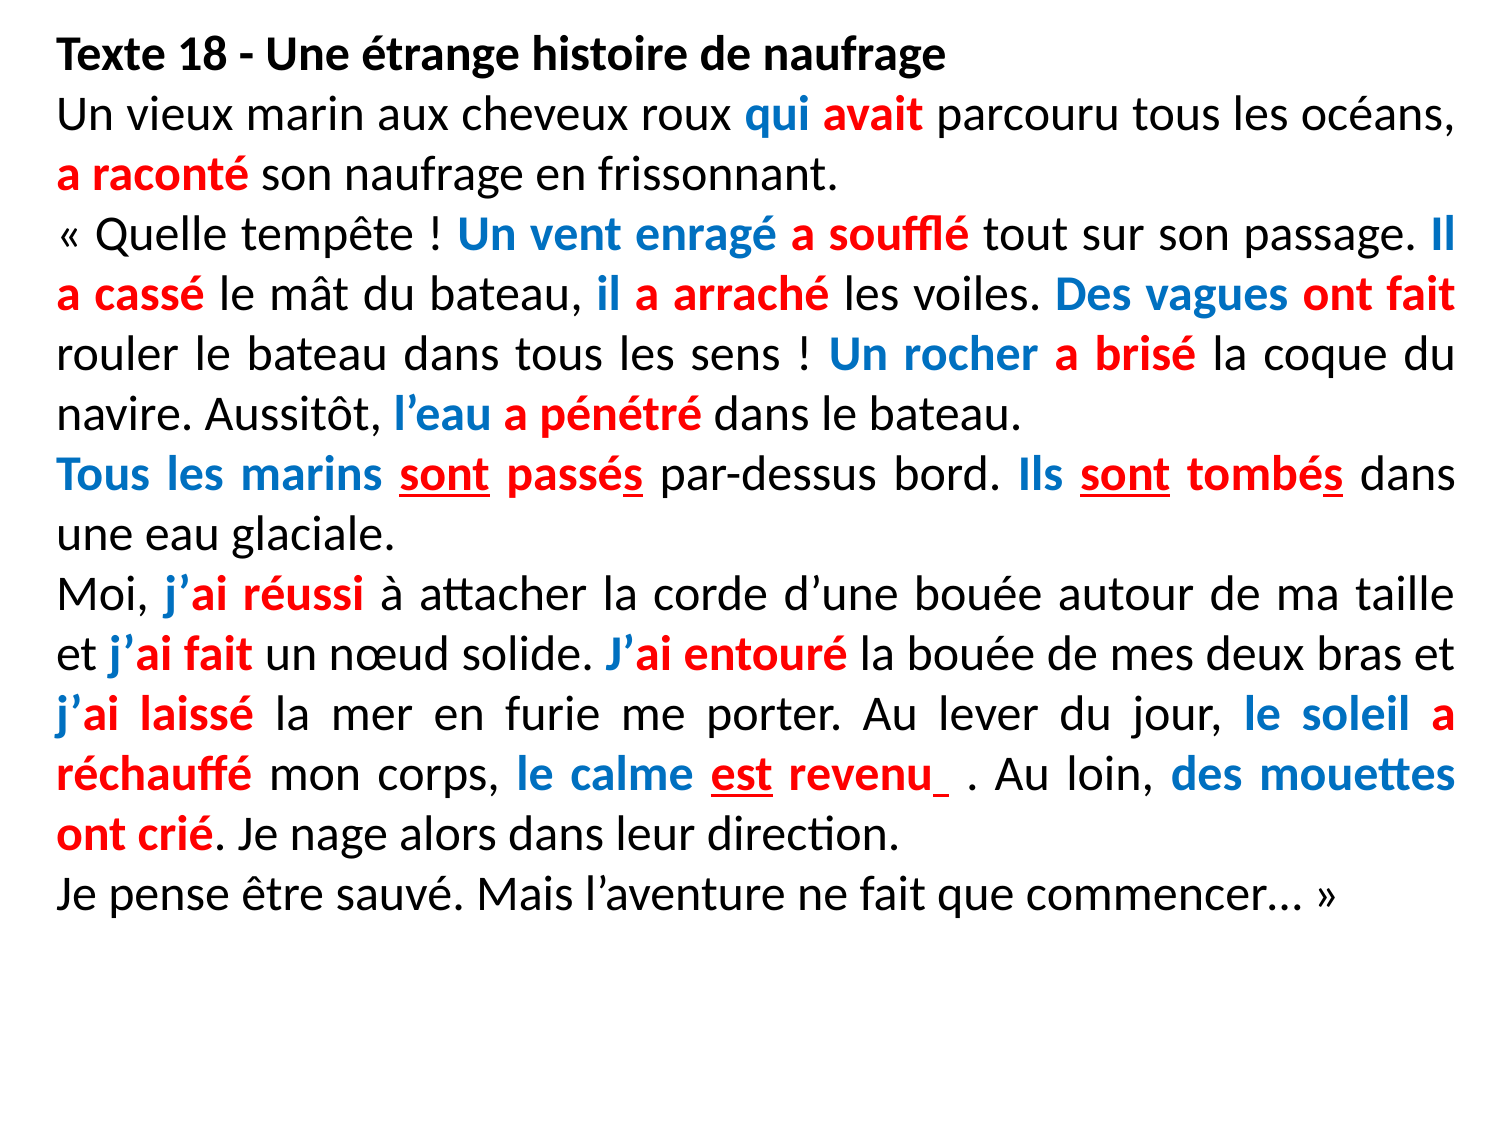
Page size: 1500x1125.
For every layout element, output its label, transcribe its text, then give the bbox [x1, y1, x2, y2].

text_box Texte 18 - Une étrange histoire de naufrage Un vieux marin aux cheveux roux qui avait parcouru tous les océans, a raconté son naufrage en frissonnant. « Quelle tempête ! Un vent enragé a soufflé tout sur son passage. Il a cassé le mât du bateau, il a arraché les voiles. Des vagues ont fait rouler le bateau dans tous les sens ! Un rocher a brisé la coque du navire. Aussitôt, l’eau a pénétré dans le bateau. Tous les marins sont passés par-dessus bord. Ils sont tombés dans une eau glaciale. Moi, j’ai réussi à attacher la corde d’une bouée autour de ma taille et j’ai fait un nœud solide. J’ai entouré la bouée de mes deux bras et j’ai laissé la mer en furie me porter. Au lever du jour, le soleil a réchauffé mon corps, le calme est revenu . Au loin, des mouettes ont crié. Je nage alors dans leur direction. Je pense être sauvé. Mais l’aventure ne fait que commencer… » [41, 13, 1471, 928]
